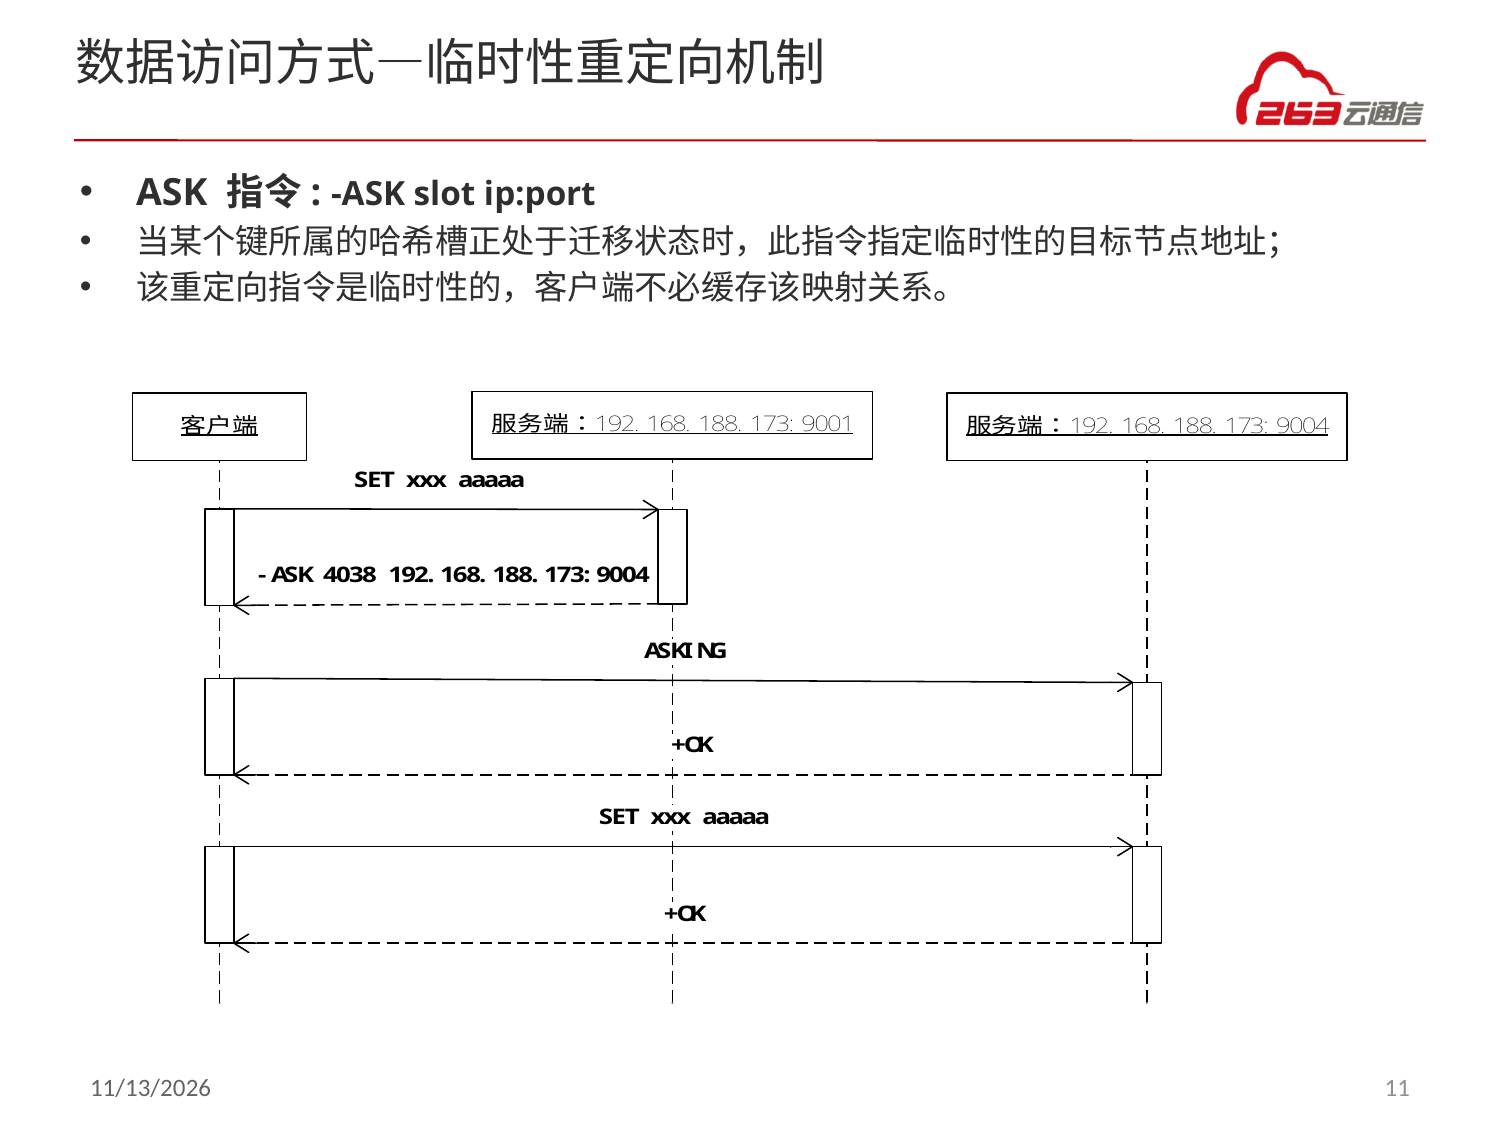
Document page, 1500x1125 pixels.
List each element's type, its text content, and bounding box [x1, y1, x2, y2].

title 数据访问方式—临时性重定向机制 [75, 30, 1235, 136]
text_box ASK 指令: -ASK slot ip:port 当某个键所属的哈希槽正处于迁移状态时，此指令指定临时性的目标节点地址； 该重定向指令是临时性的，客户端不必缓存该映射关系。 [64, 160, 1415, 363]
picture [1230, 37, 1430, 141]
picture [128, 387, 1352, 1007]
